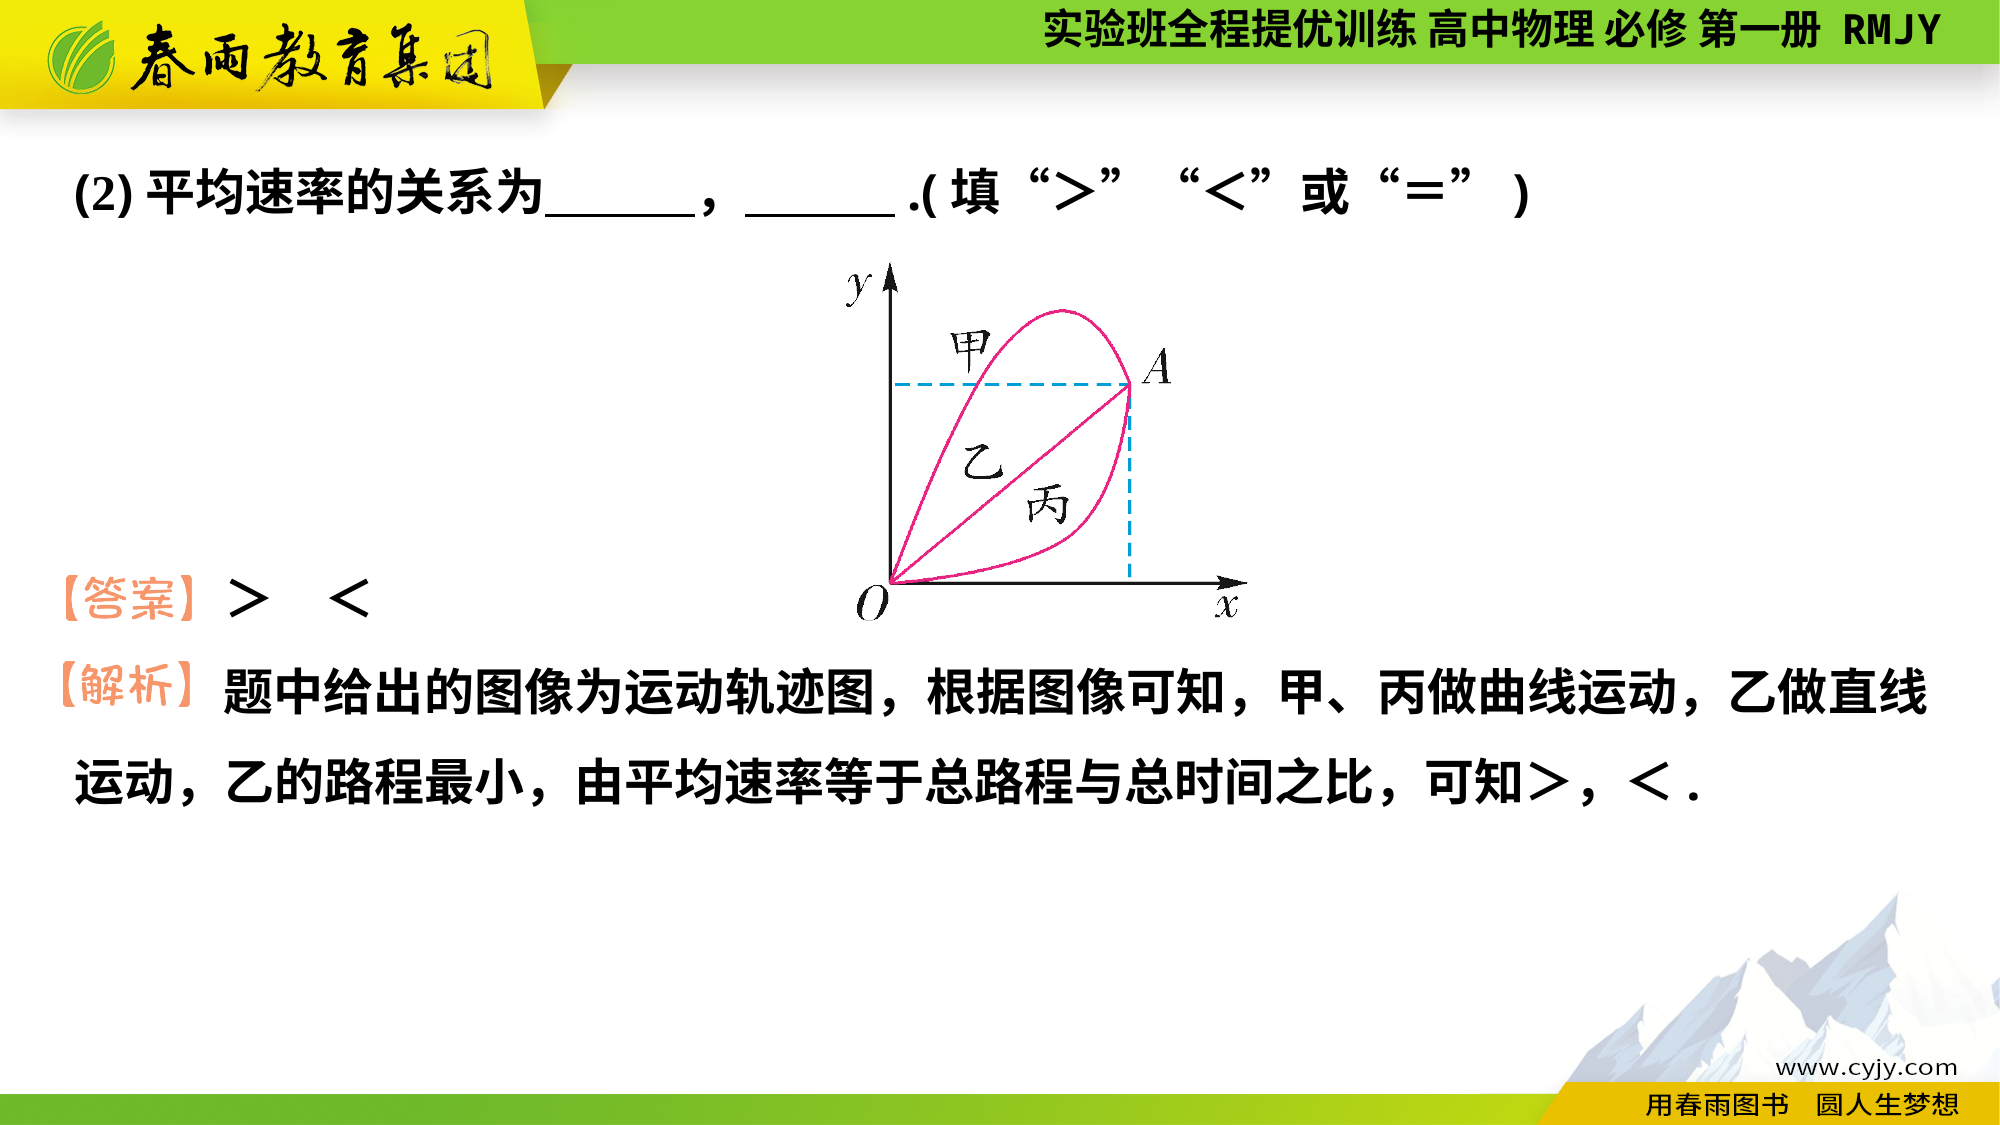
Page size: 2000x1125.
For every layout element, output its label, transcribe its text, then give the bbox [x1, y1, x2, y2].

text_box ＞ ＜ [209, 560, 390, 636]
picture [0, 0, 2000, 1125]
